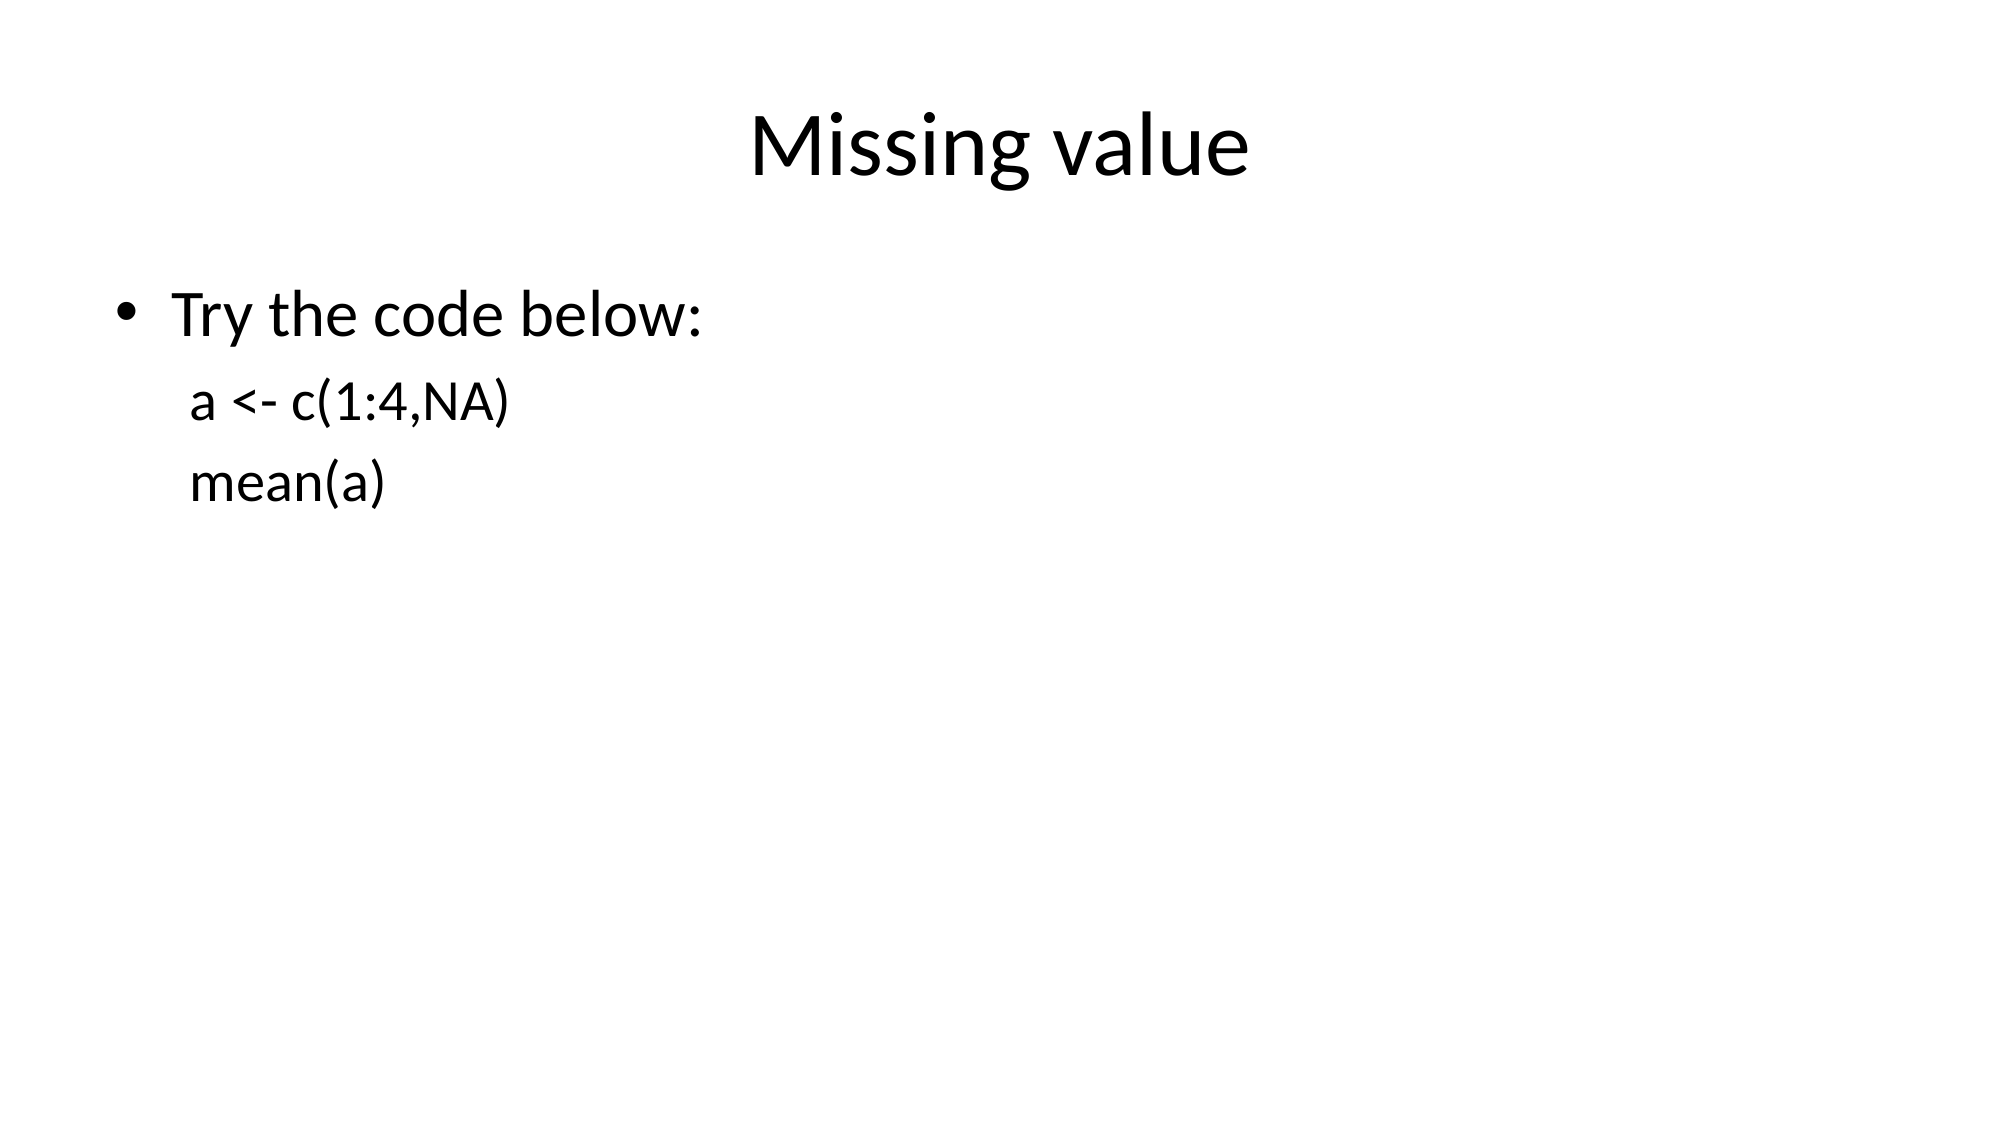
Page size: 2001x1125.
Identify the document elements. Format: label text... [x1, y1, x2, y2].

list Try the code below: a <- c(1:4,NA) mean(a) [99, 262, 1900, 1005]
title Missing value [99, 45, 1900, 233]
